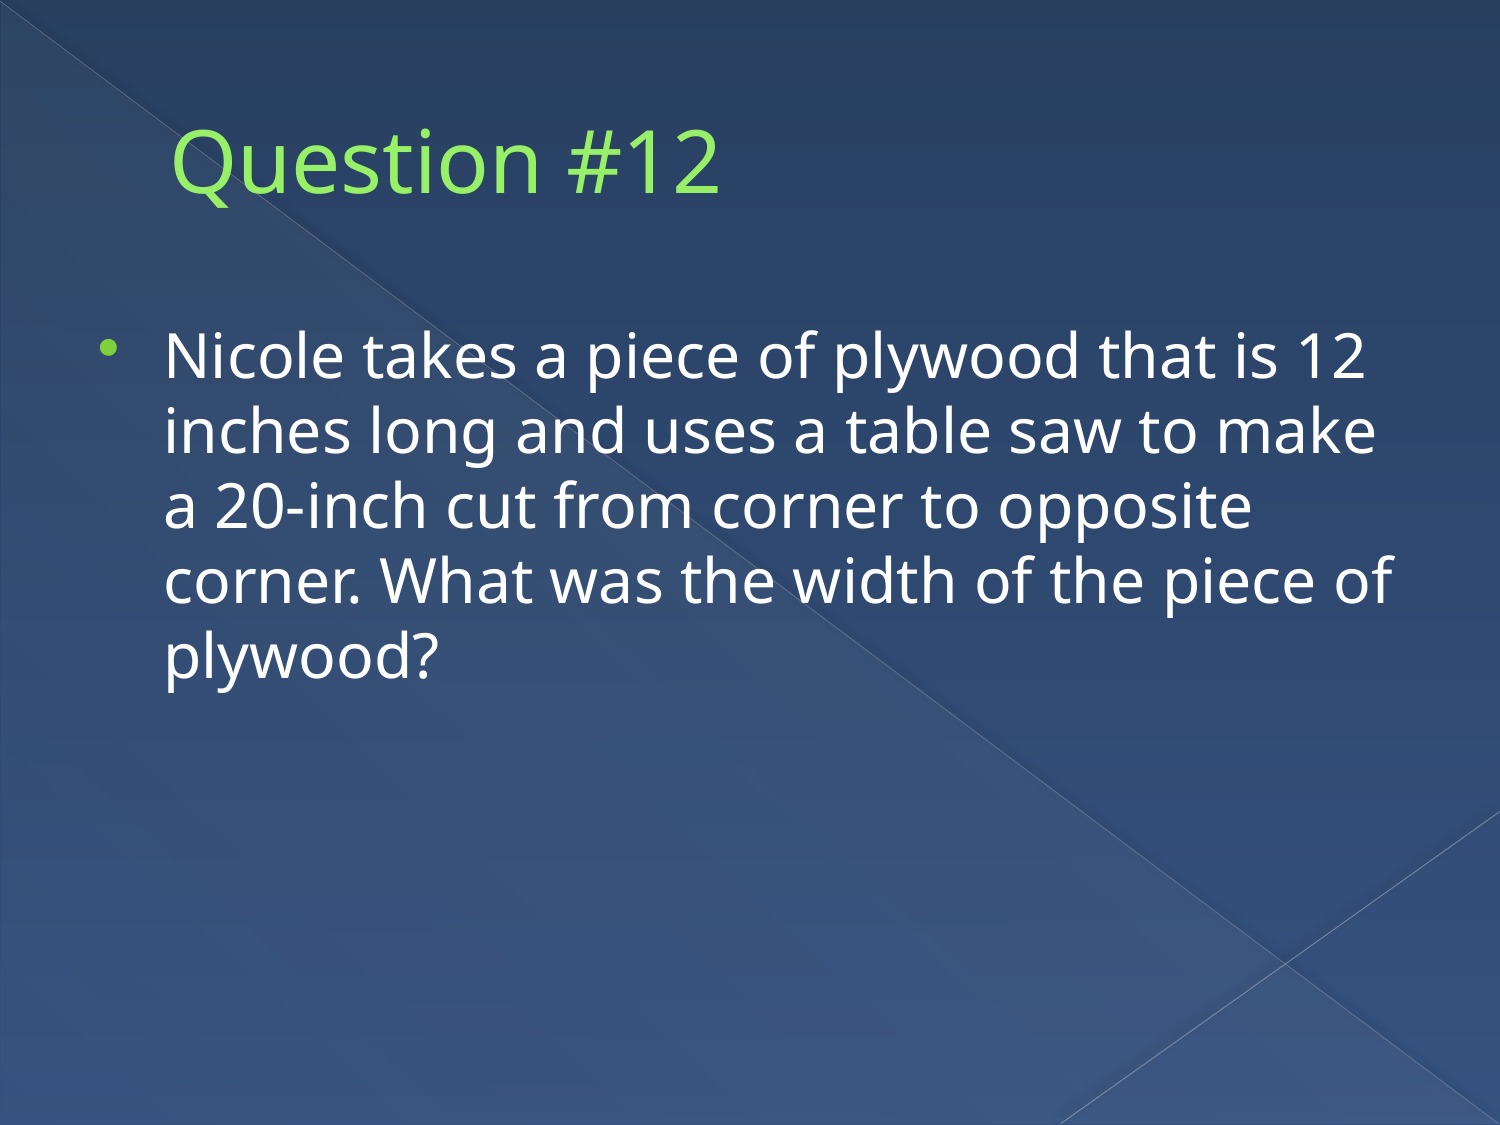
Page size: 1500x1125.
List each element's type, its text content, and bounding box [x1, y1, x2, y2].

title Question #12 [75, 43, 1425, 274]
list Nicole takes a piece of plywood that is 12 inches long and uses a table saw to make a 20-inch cut from corner to opposite corner. What was the width of the piece of plywood? [75, 308, 1425, 1059]
